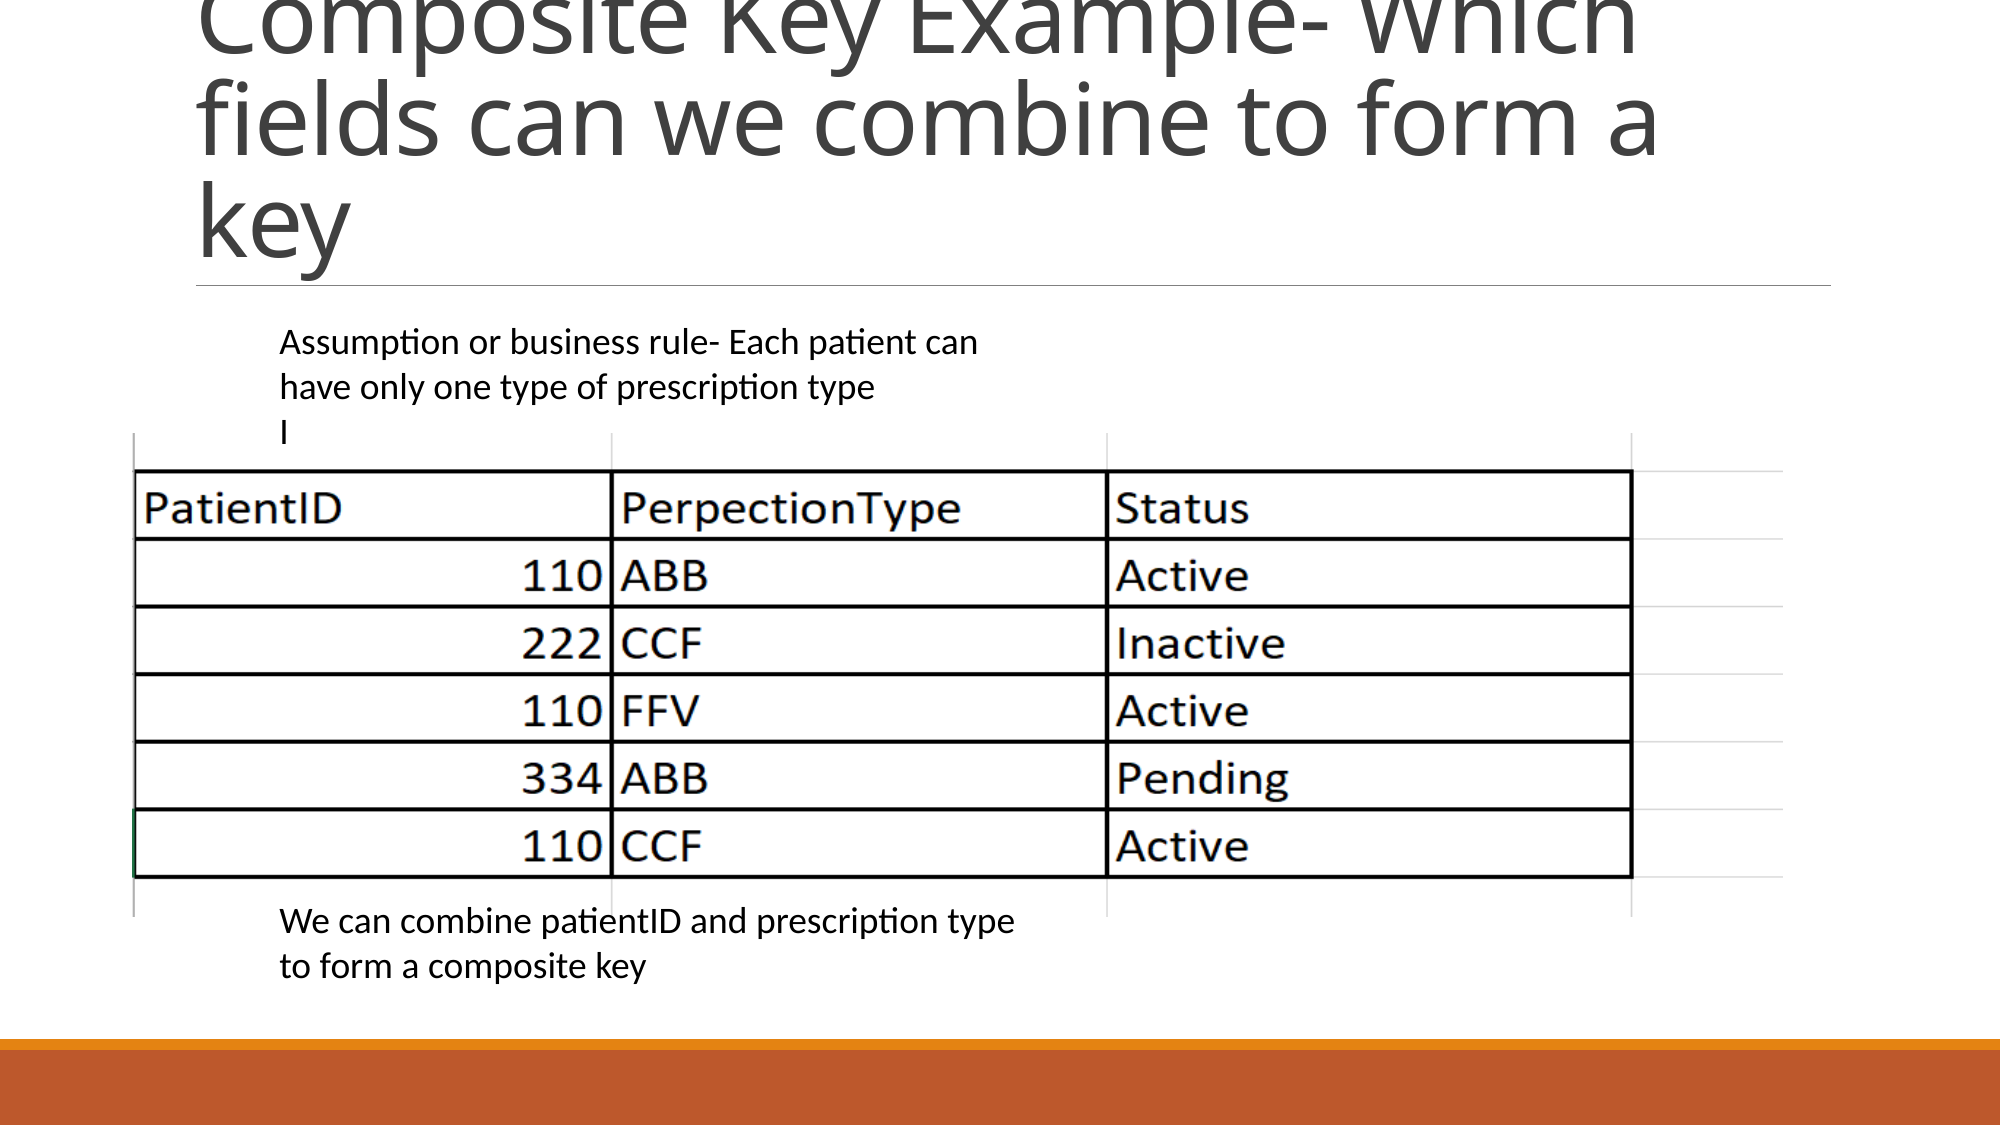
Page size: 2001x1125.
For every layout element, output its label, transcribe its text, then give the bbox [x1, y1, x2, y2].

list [132, 432, 1784, 918]
text_box Assumption or business rule- Each patient can have only one type of prescription type I [264, 309, 1036, 430]
title Composite Key Example- Which fields can we combine to form a key [180, 47, 1830, 285]
text_box We can combine patientID and prescription type to form a composite key [264, 928, 1036, 994]
